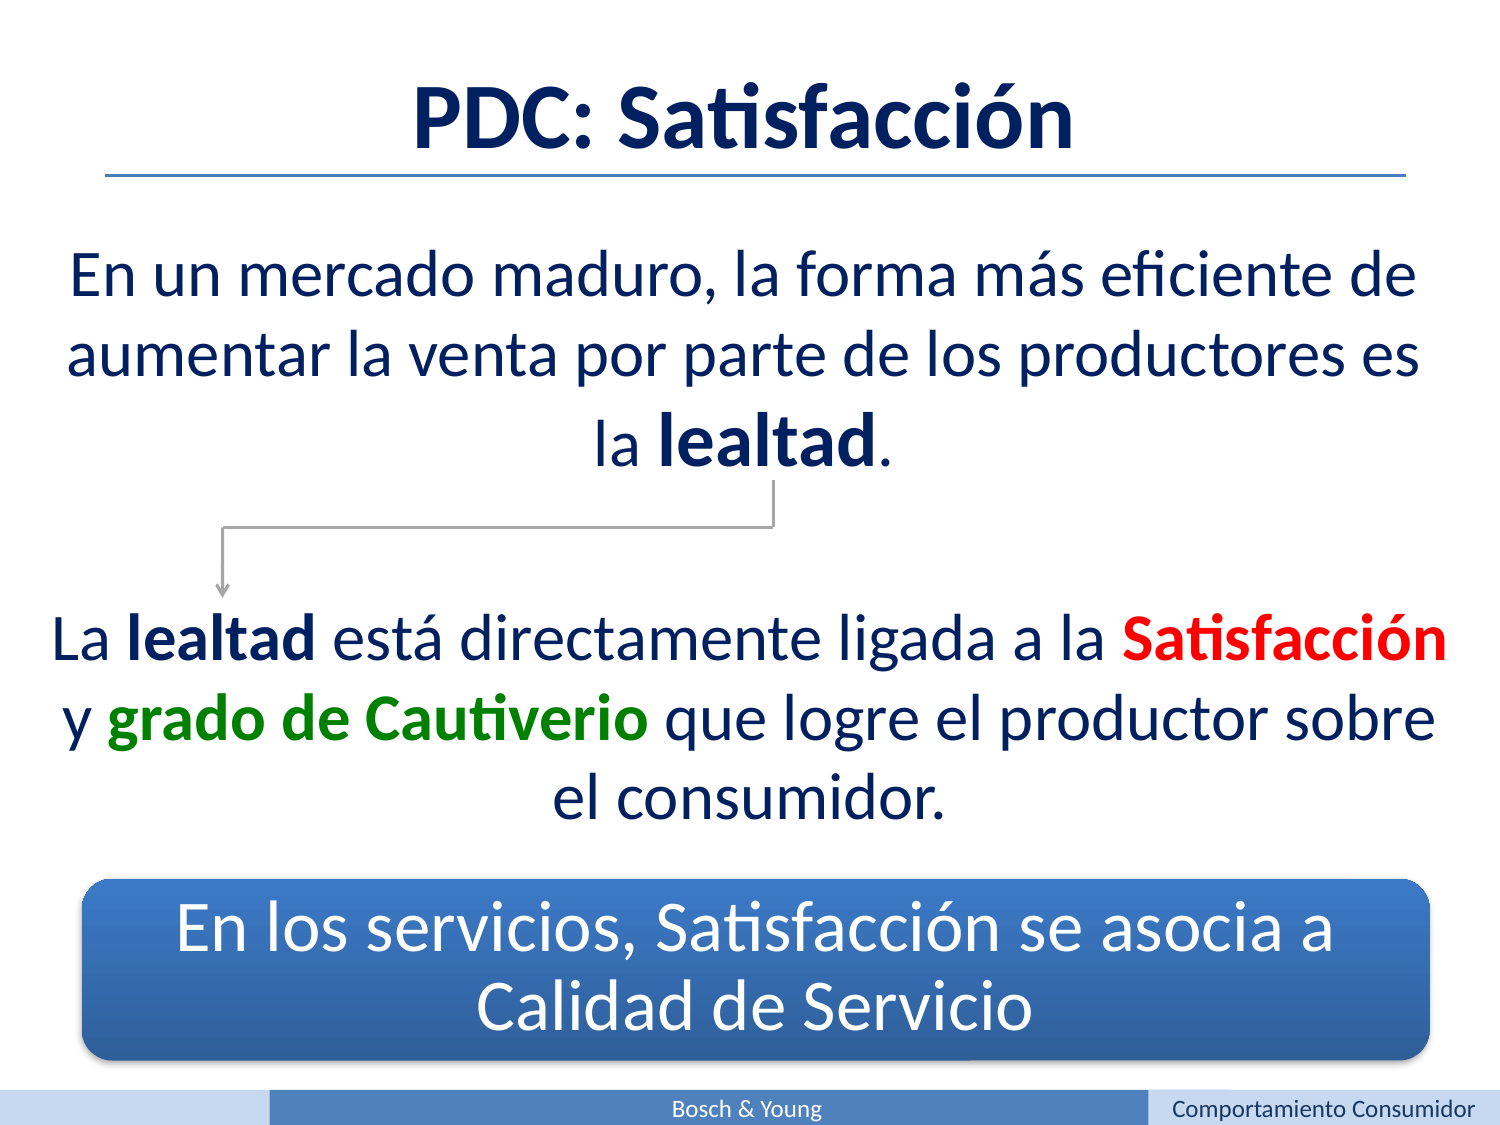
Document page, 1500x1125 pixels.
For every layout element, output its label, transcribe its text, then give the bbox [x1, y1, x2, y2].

text_box En un mercado maduro, la forma más eficiente de aumentar la venta por parte de los productores es la lealtad. [35, 222, 1454, 490]
text_box [0, 1088, 272, 1125]
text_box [81, 878, 1430, 1061]
text_box Bosch & Young [272, 1088, 1146, 1125]
text_box Comportamiento Consumidor [1146, 1088, 1500, 1125]
text_box La lealtad está directamente ligada a la Satisfacción y grado de Cautiverio que logre el productor sobre el consumidor. [23, 585, 1477, 841]
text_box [222, 480, 774, 599]
text_box PDC: Satisfacción [58, 46, 1430, 175]
